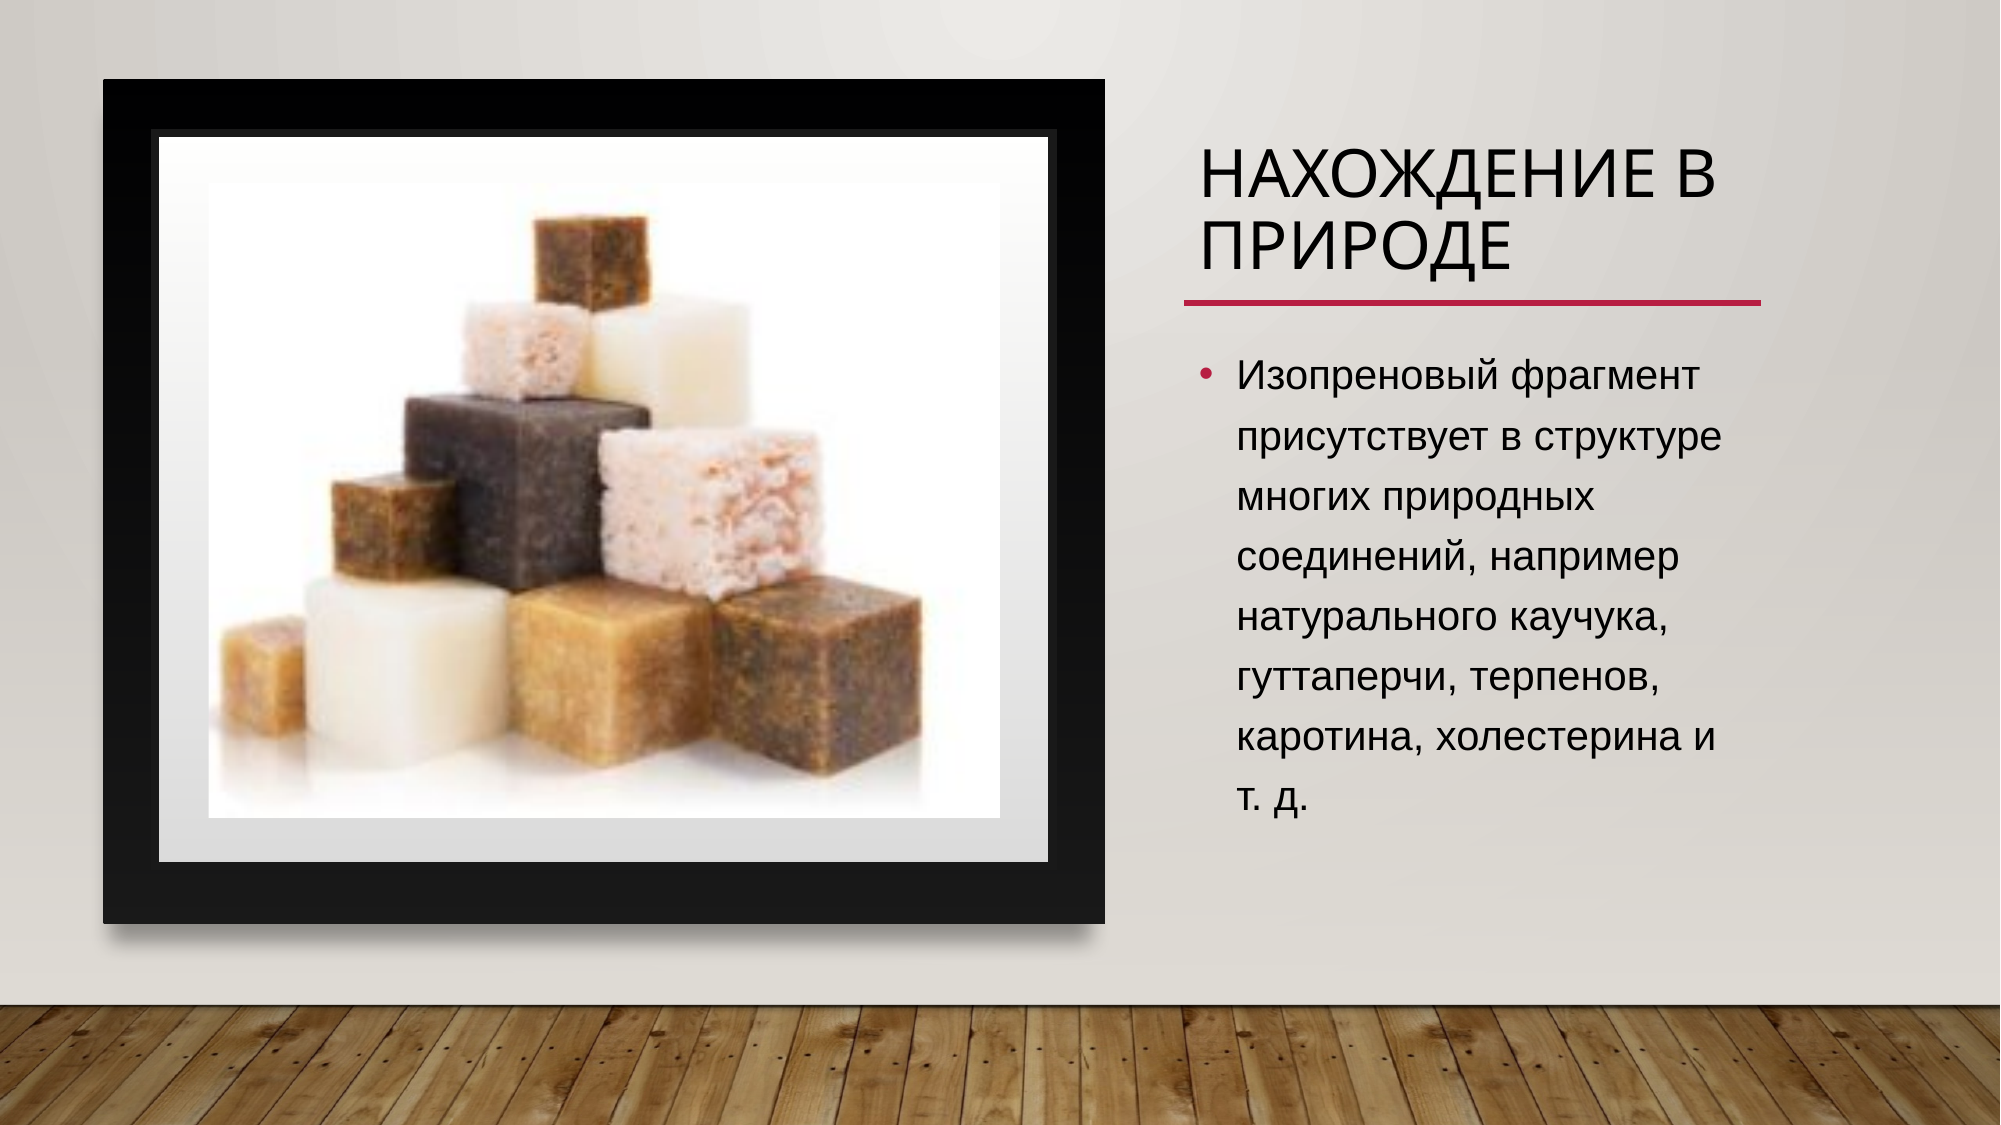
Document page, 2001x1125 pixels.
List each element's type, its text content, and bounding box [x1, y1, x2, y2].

picture [0, 1006, 2000, 1125]
text_box [0, 0, 2000, 330]
text_box [0, 330, 2000, 1004]
picture [208, 182, 1001, 818]
title нахождение в природе [1184, 131, 1762, 302]
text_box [103, 78, 1106, 924]
list Изопреновый фрагмент присутствует в структуре многих природных соединений, например натурального каучука, гуттаперчи, терпенов, каротина, холестерина и т. д. [1184, 330, 1762, 897]
